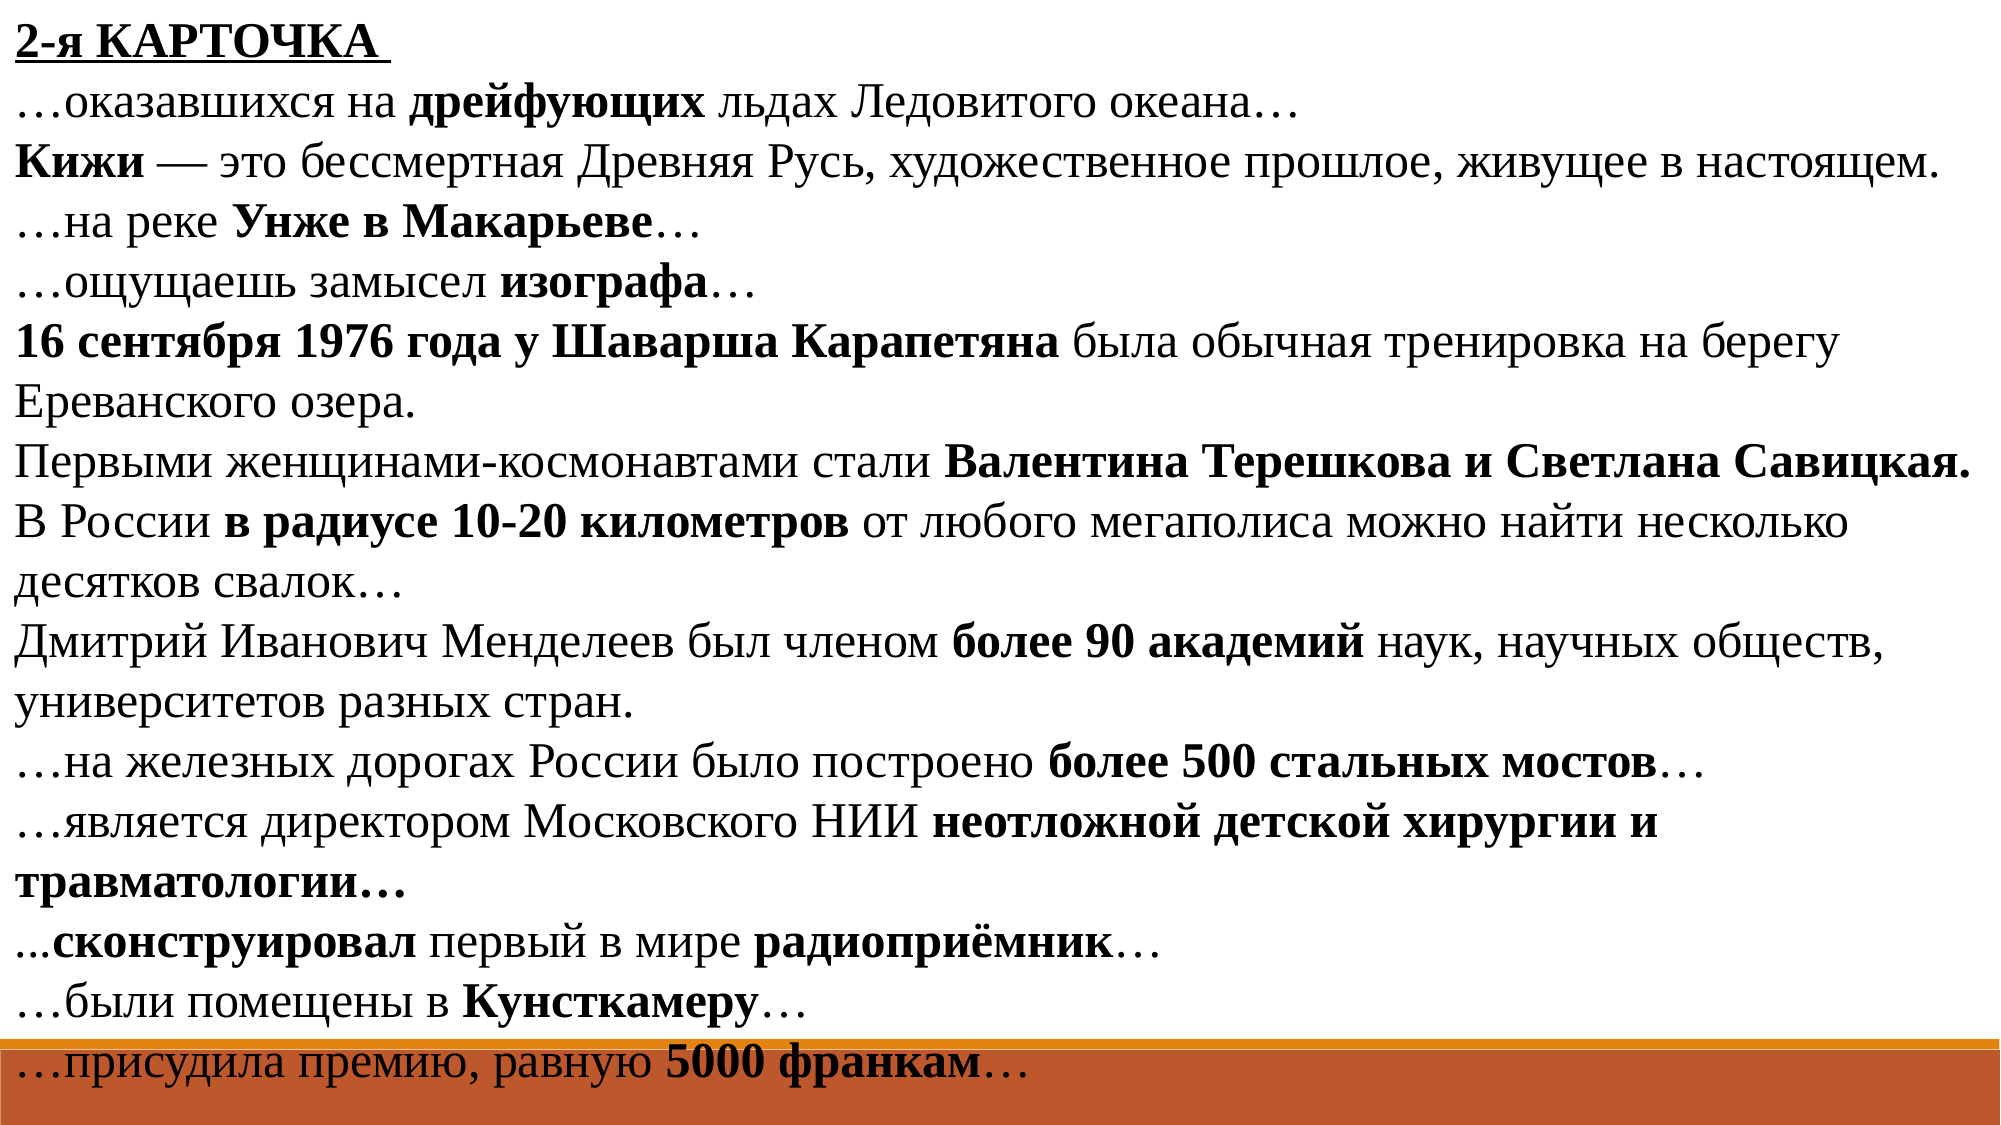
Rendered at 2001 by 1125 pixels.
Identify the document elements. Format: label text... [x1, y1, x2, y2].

text_box 2-я КАРТОЧКА …оказавшихся на дрейфующих льдах Ледовитого океана… Кижи — это бессмертная Древняя Русь, художественное прошлое, живущее в настоящем. …на реке Унже в Макарьеве… …ощущаешь замысел изографа… 16 сентября 1976 года у Шаварша Карапетяна была обычная тренировка на берегу Ереванского озера. Первыми женщинами-космонавтами стали Валентина Терешкова и Светлана Савицкая. В России в радиусе 10-20 километров от любого мегаполиса можно найти несколько десятков свалок… Дмитрий Иванович Менделеев был членом более 90 академий наук, научных обществ, университетов разных стран. …на железных дорогах России было построено более 500 стальных мостов… …является директором Московского НИИ неотложной детской хирургии и травматологии… ...сконструировал первый в мире радиоприёмник… …были помещены в Кунсткамеру… …присудила премию, равную 5000 франкам… [0, 0, 2000, 1095]
